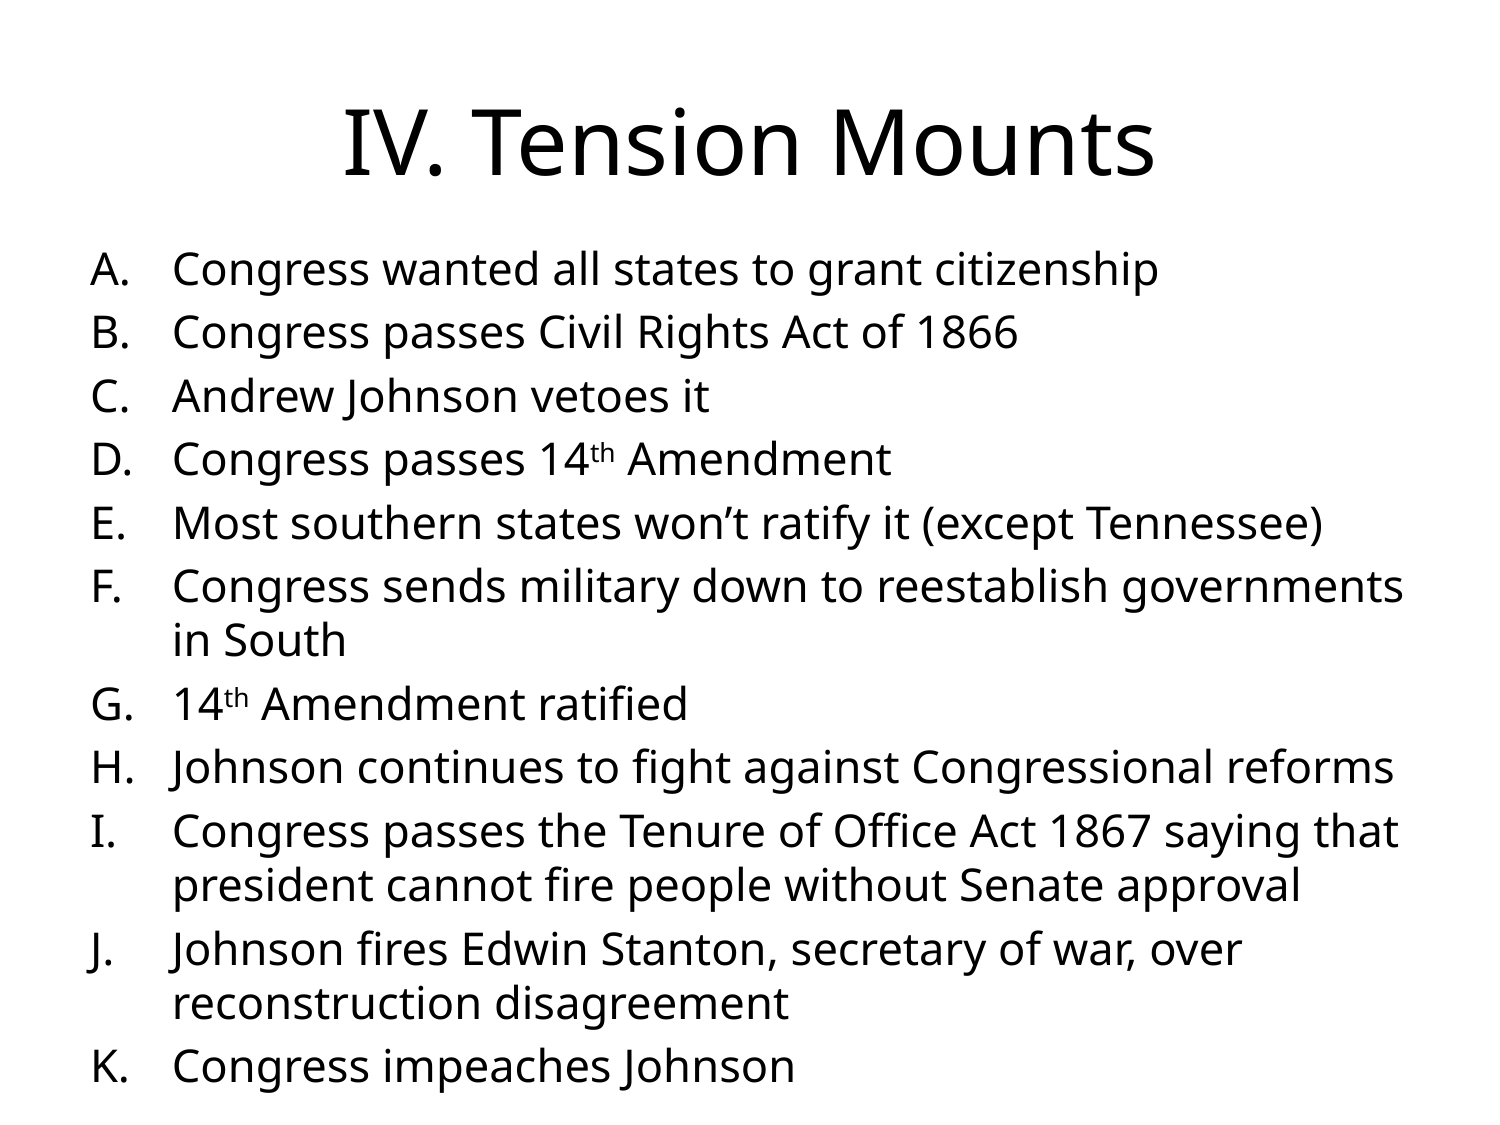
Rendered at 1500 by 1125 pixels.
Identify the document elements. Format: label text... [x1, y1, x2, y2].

list Congress wanted all states to grant citizenship Congress passes Civil Rights Act of 1866 Andrew Johnson vetoes it Congress passes 14th Amendment Most southern states won’t ratify it (except Tennessee) Congress sends military down to reestablish governments in South 14th Amendment ratified Johnson continues to fight against Congressional reforms Congress passes the Tenure of Office Act 1867 saying that president cannot fire people without Senate approval Johnson fires Edwin Stanton, secretary of war, over reconstruction disagreement Congress impeaches Johnson [75, 232, 1425, 1125]
title IV. Tension Mounts [75, 45, 1425, 232]
